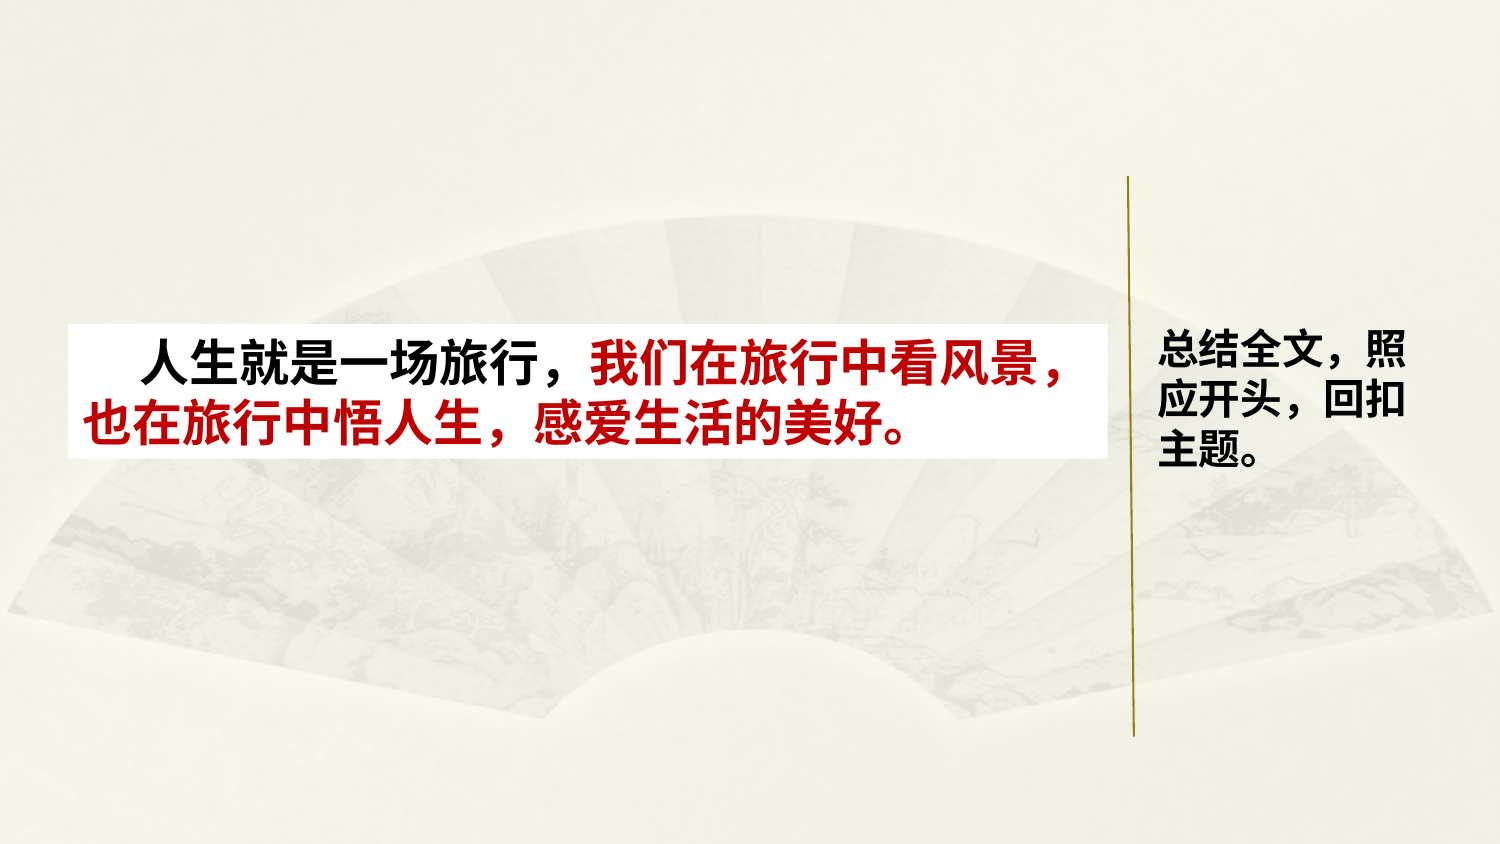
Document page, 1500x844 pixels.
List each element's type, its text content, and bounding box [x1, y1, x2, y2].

text_box 人生就是一场旅行，我们在旅行中看风景，也在旅行中悟人生，感爱生活的美好。 [68, 323, 1108, 459]
text_box 总结全文，照应开头，回扣主题。 [1142, 315, 1438, 481]
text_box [1127, 175, 1135, 738]
